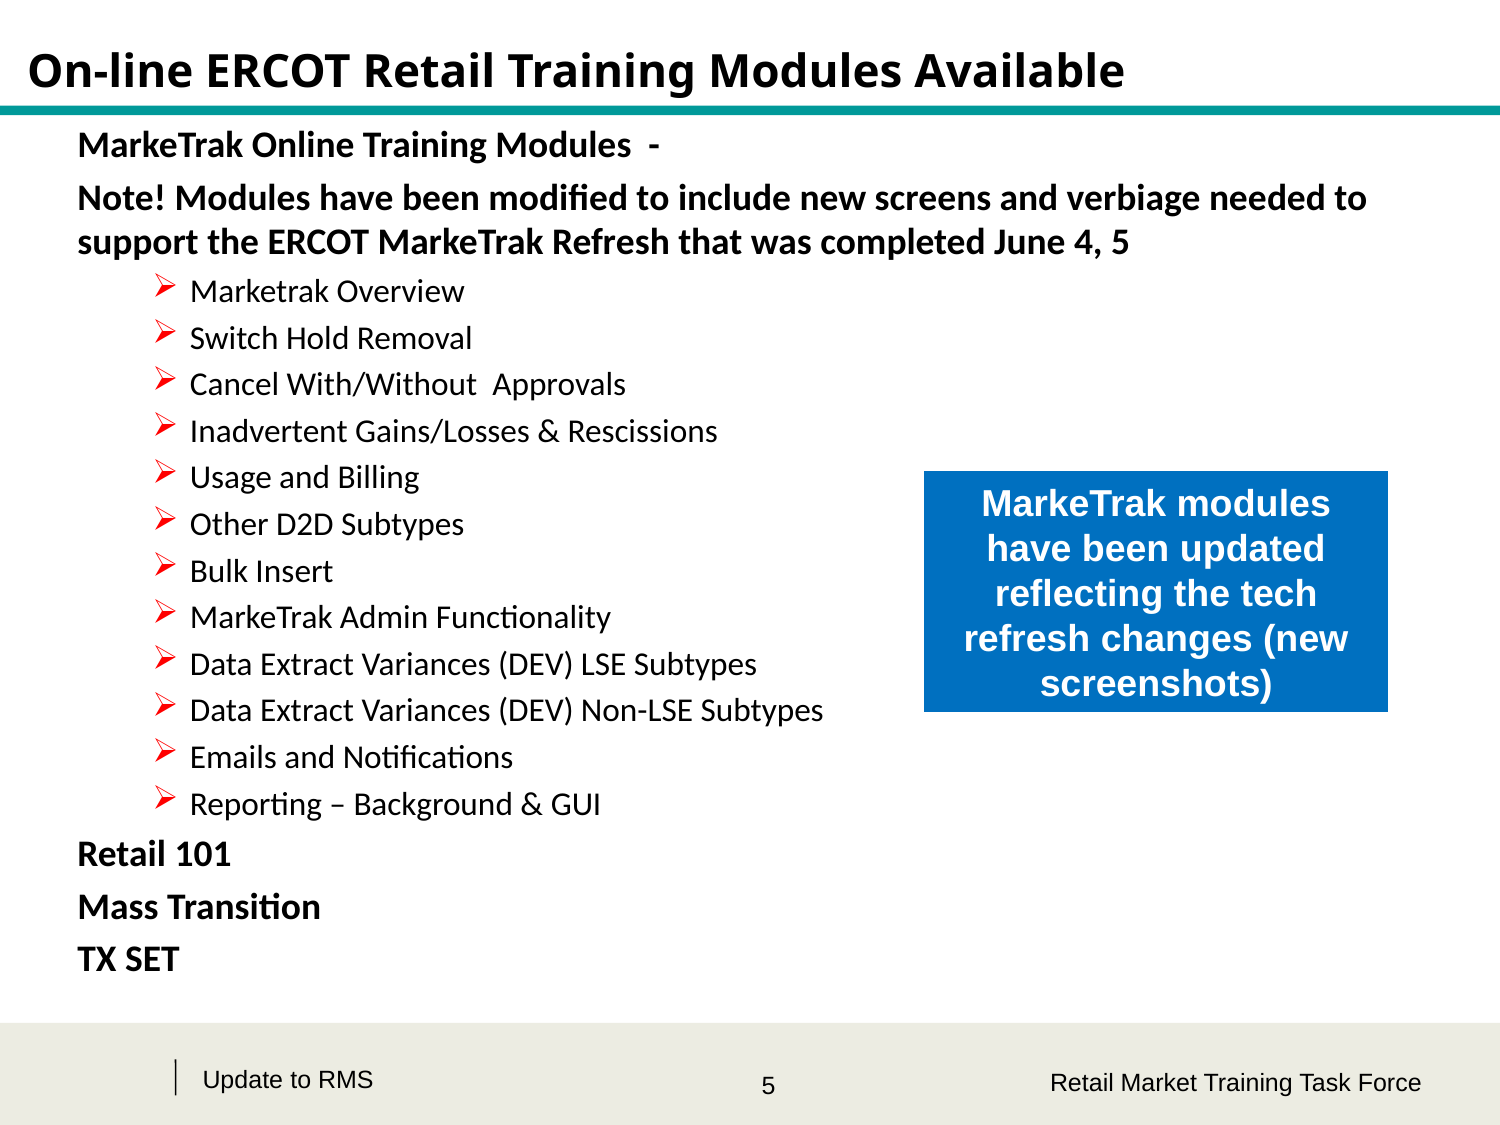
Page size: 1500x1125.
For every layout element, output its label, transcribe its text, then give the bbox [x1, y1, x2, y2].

list MarkeTrak Online Training Modules - Note! Modules have been modified to include new screens and verbiage needed to support the ERCOT MarkeTrak Refresh that was completed June 4, 5 Marketrak Overview Switch Hold Removal Cancel With/Without Approvals Inadvertent Gains/Losses & Rescissions Usage and Billing Other D2D Subtypes Bulk Insert MarkeTrak Admin Functionality Data Extract Variances (DEV) LSE Subtypes Data Extract Variances (DEV) Non-LSE Subtypes Emails and Notifications Reporting – Background & GUI Retail 101 Mass Transition TX SET [0, 112, 1413, 1038]
slide_number Update to RMS [187, 1055, 538, 1125]
footer Retail Market Training Task Force [1024, 1059, 1438, 1125]
title On-line ERCOT Retail Training Modules Available [0, 12, 1500, 126]
text_box MarkeTrak modules have been updated reflecting the tech refresh changes (new screenshots) [924, 471, 1388, 712]
